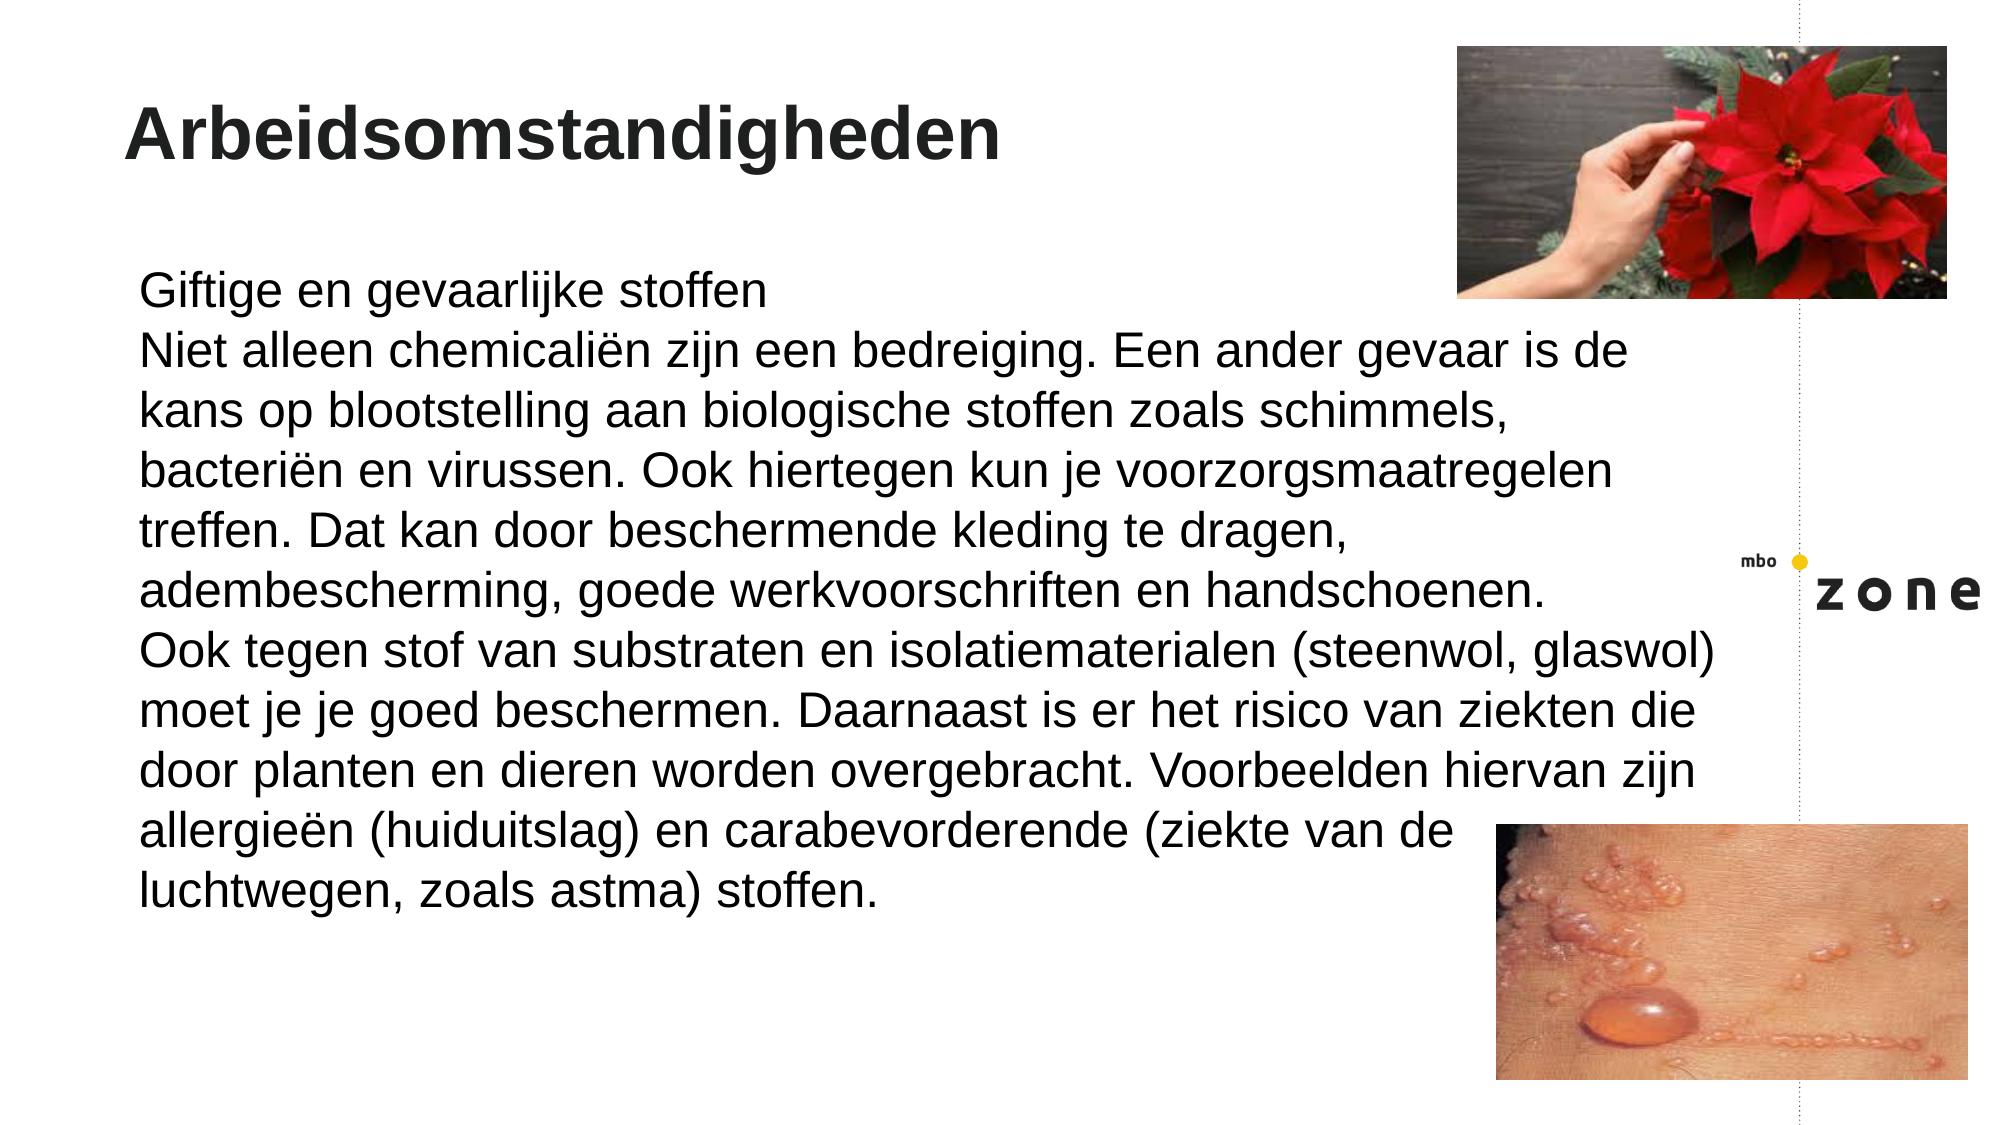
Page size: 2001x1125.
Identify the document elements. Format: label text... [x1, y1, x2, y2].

title Arbeidsomstandigheden [123, 94, 1457, 250]
picture [1457, 0, 2001, 1125]
text_box Giftige en gevaarlijke stoffen Niet alleen chemicaliën zijn een bedreiging. Een ander gevaar is de kans op blootstelling aan biologische stoffen zoals schimmels, bacteriën en virussen. Ook hiertegen kun je voorzorgsmaatregelen treffen. Dat kan door beschermende kleding te dragen, adembescherming, goede werkvoorschriften en handschoenen. Ook tegen stof van substraten en isolatiematerialen (steenwol, glaswol) moet je je goed beschermen. Daarnaast is er het risico van ziekten die door planten en dieren worden overgebracht. Voorbeelden hiervan zijn allergieën (huiduitslag) en carabevorderende (ziekte van de luchtwegen, zoals astma) stoffen. [123, 250, 1735, 926]
